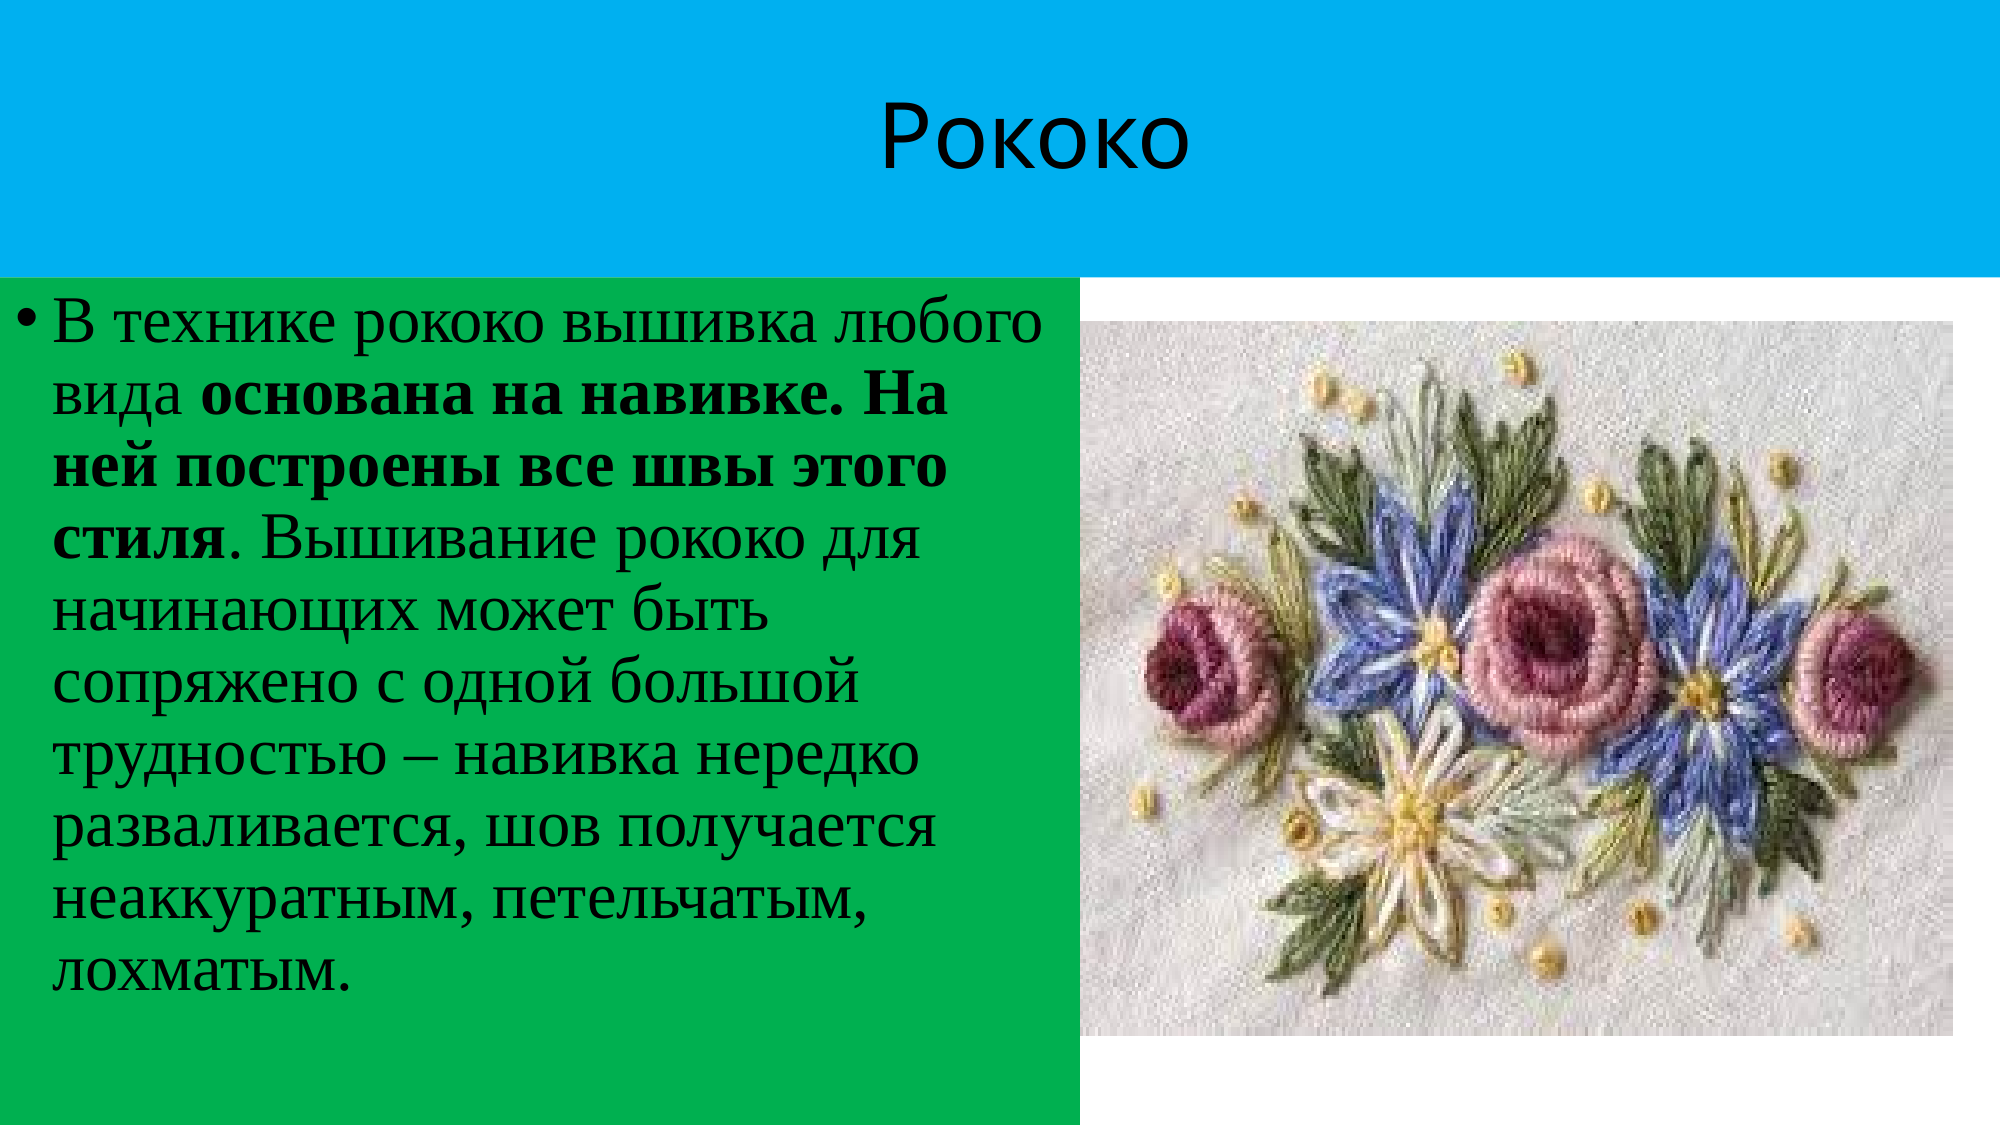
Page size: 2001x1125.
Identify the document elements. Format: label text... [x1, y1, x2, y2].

picture [1079, 321, 1953, 1036]
title Рококо [0, 0, 2000, 278]
list В технике рококо вышивка любого вида основана на навивке. На ней построены все швы этого стиля. Вышивание рококо для начинающих может быть сопряжено с одной большой трудностью – навивка нередко разваливается, шов получается неаккуратным, петельчатым, лохматым. [0, 277, 1080, 1125]
